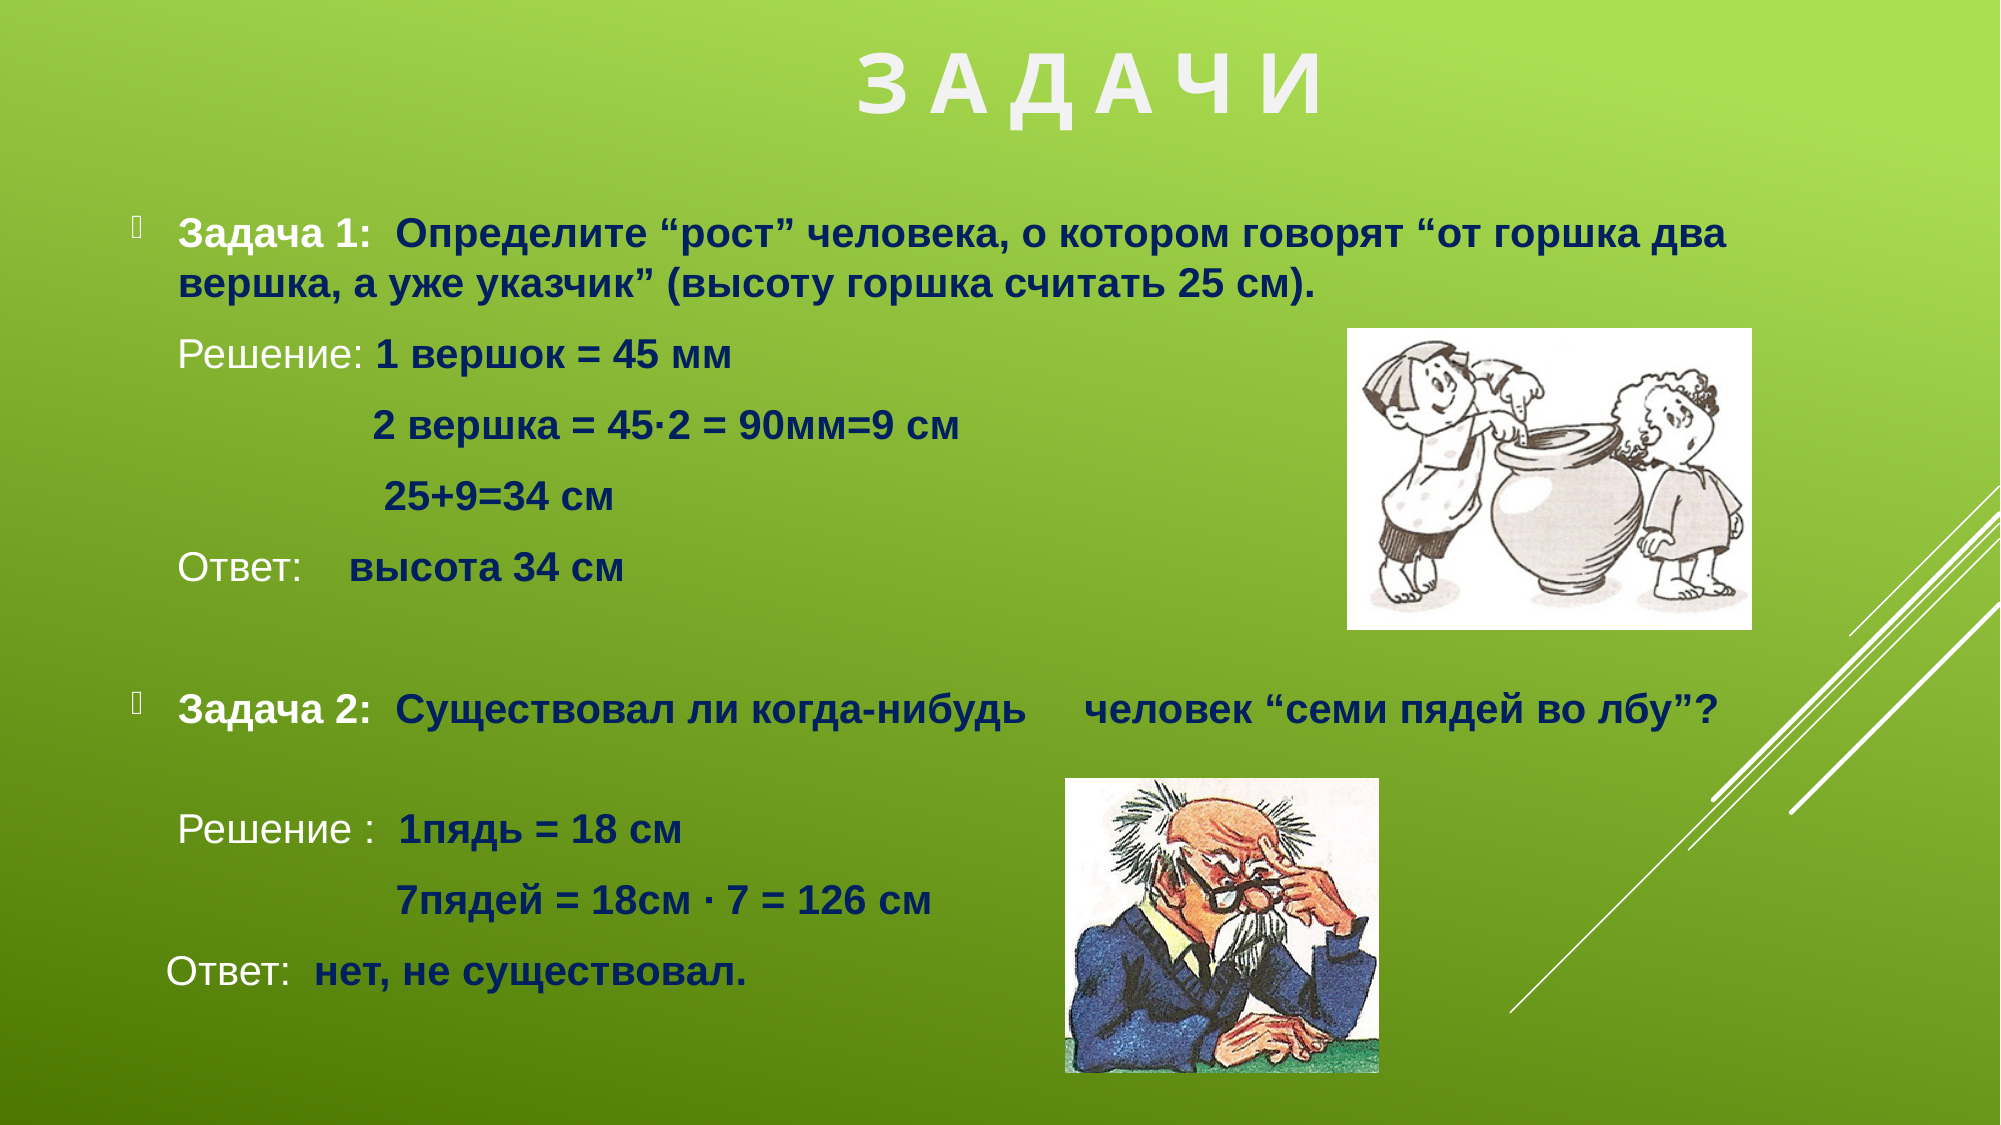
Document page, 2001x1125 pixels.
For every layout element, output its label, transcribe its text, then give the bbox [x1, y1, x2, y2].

picture [1064, 778, 1379, 1073]
list Задача 1: Определите “рост” человека, о котором говорят “от горшка два вершка, а уже указчик” (высоту горшка считать 25 см). Решение: 1 вершок = 45 мм 2 вершка = 45·2 = 90мм=9 см 25+9=34 см Ответ: высота 34 см Задача 2: Существовал ли когда-нибудь человек “семи пядей во лбу”? Решение : 1пядь = 18 см 7пядей = 18см ∙ 7 = 126 см Ответ: нет, не существовал. [116, 155, 1815, 1045]
title З а д а ч и [319, 12, 1862, 148]
picture [1347, 328, 1752, 630]
